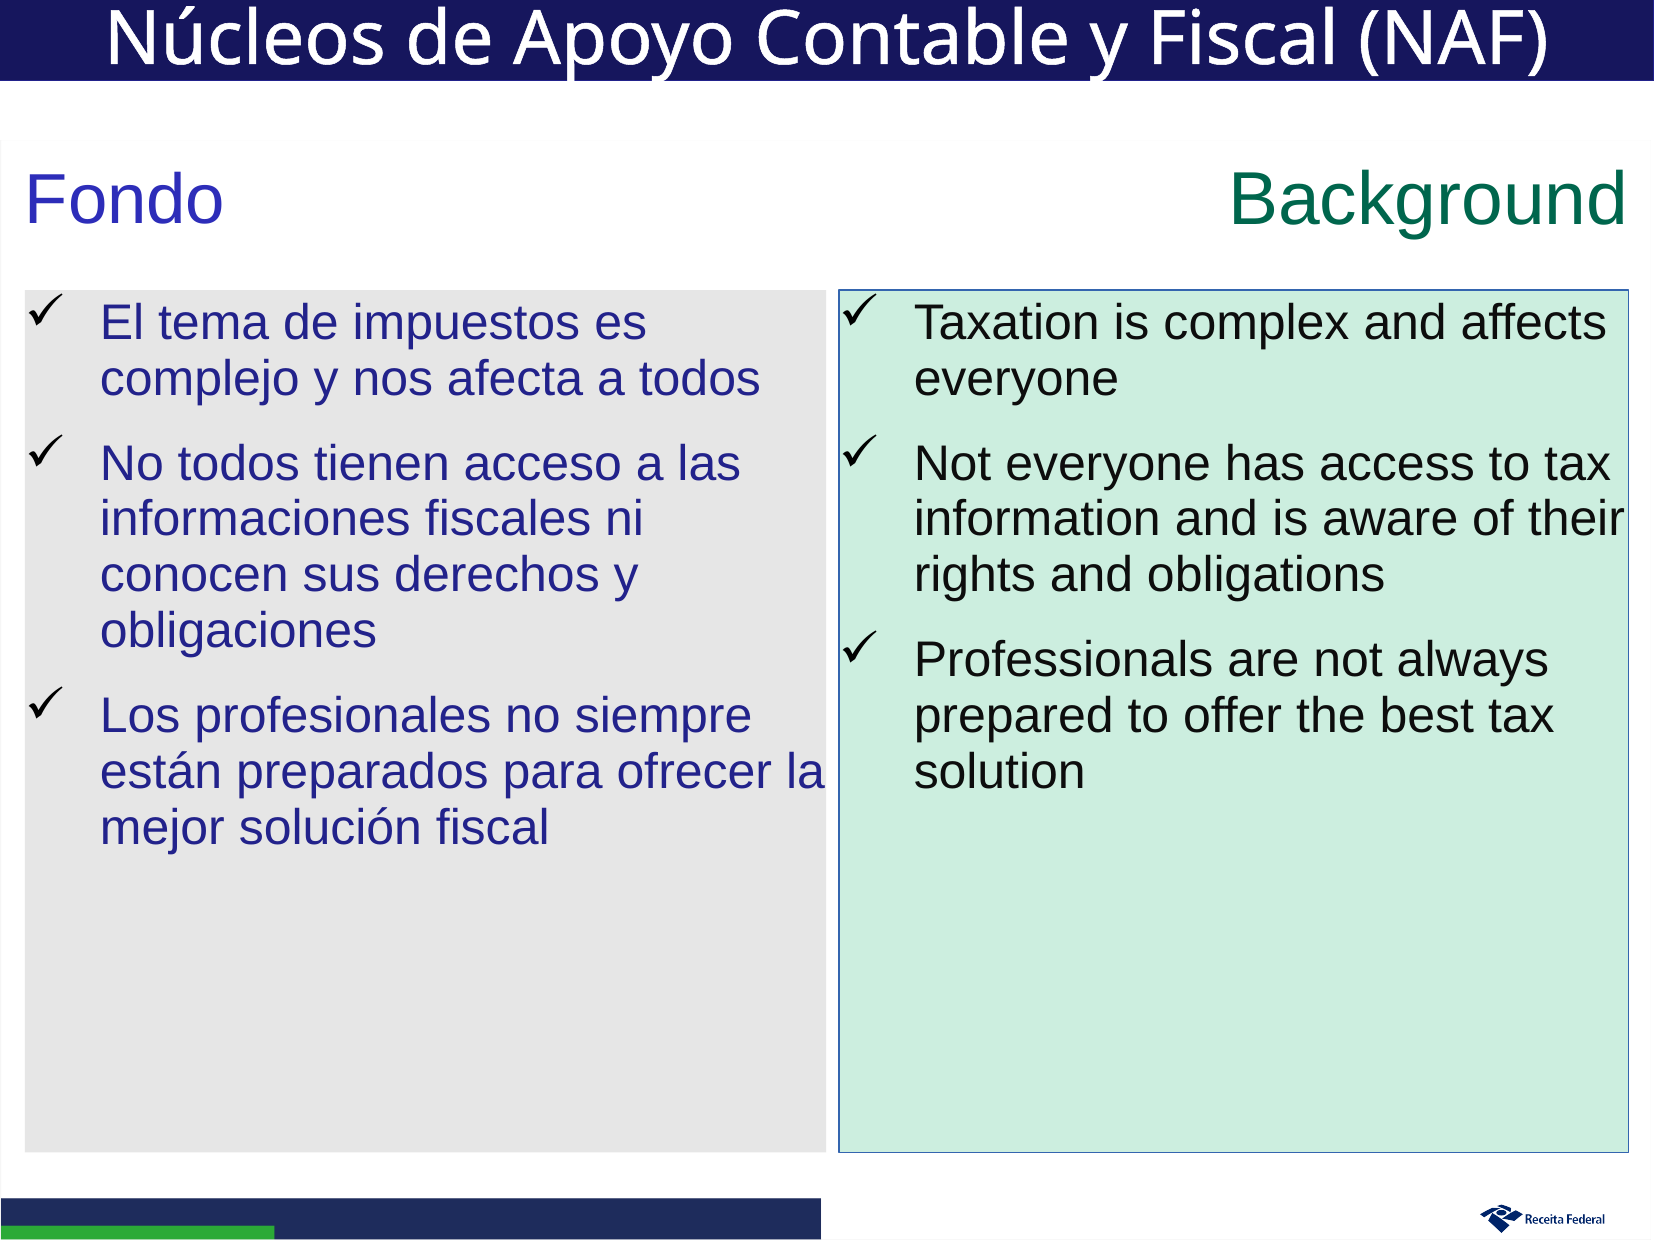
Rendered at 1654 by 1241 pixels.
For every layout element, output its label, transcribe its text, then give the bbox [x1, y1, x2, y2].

list Taxation is complex and affects everyone Not everyone has access to tax information and is aware of their rights and obligations Professionals are not always prepared to offer the best tax solution [838, 290, 1629, 1153]
text_box Background [838, 157, 1629, 242]
text_box Núcleos de Apoyo Contable y Fiscal (NAF) [0, 0, 1654, 81]
list El tema de impuestos es complejo y nos afecta a todos No todos tienen acceso a las informaciones fiscales ni conocen sus derechos y obligaciones Los profesionales no siempre están preparados para ofrecer la mejor solución fiscal [24, 290, 827, 1153]
title Fondo [24, 96, 812, 304]
picture [0, 140, 1651, 1240]
